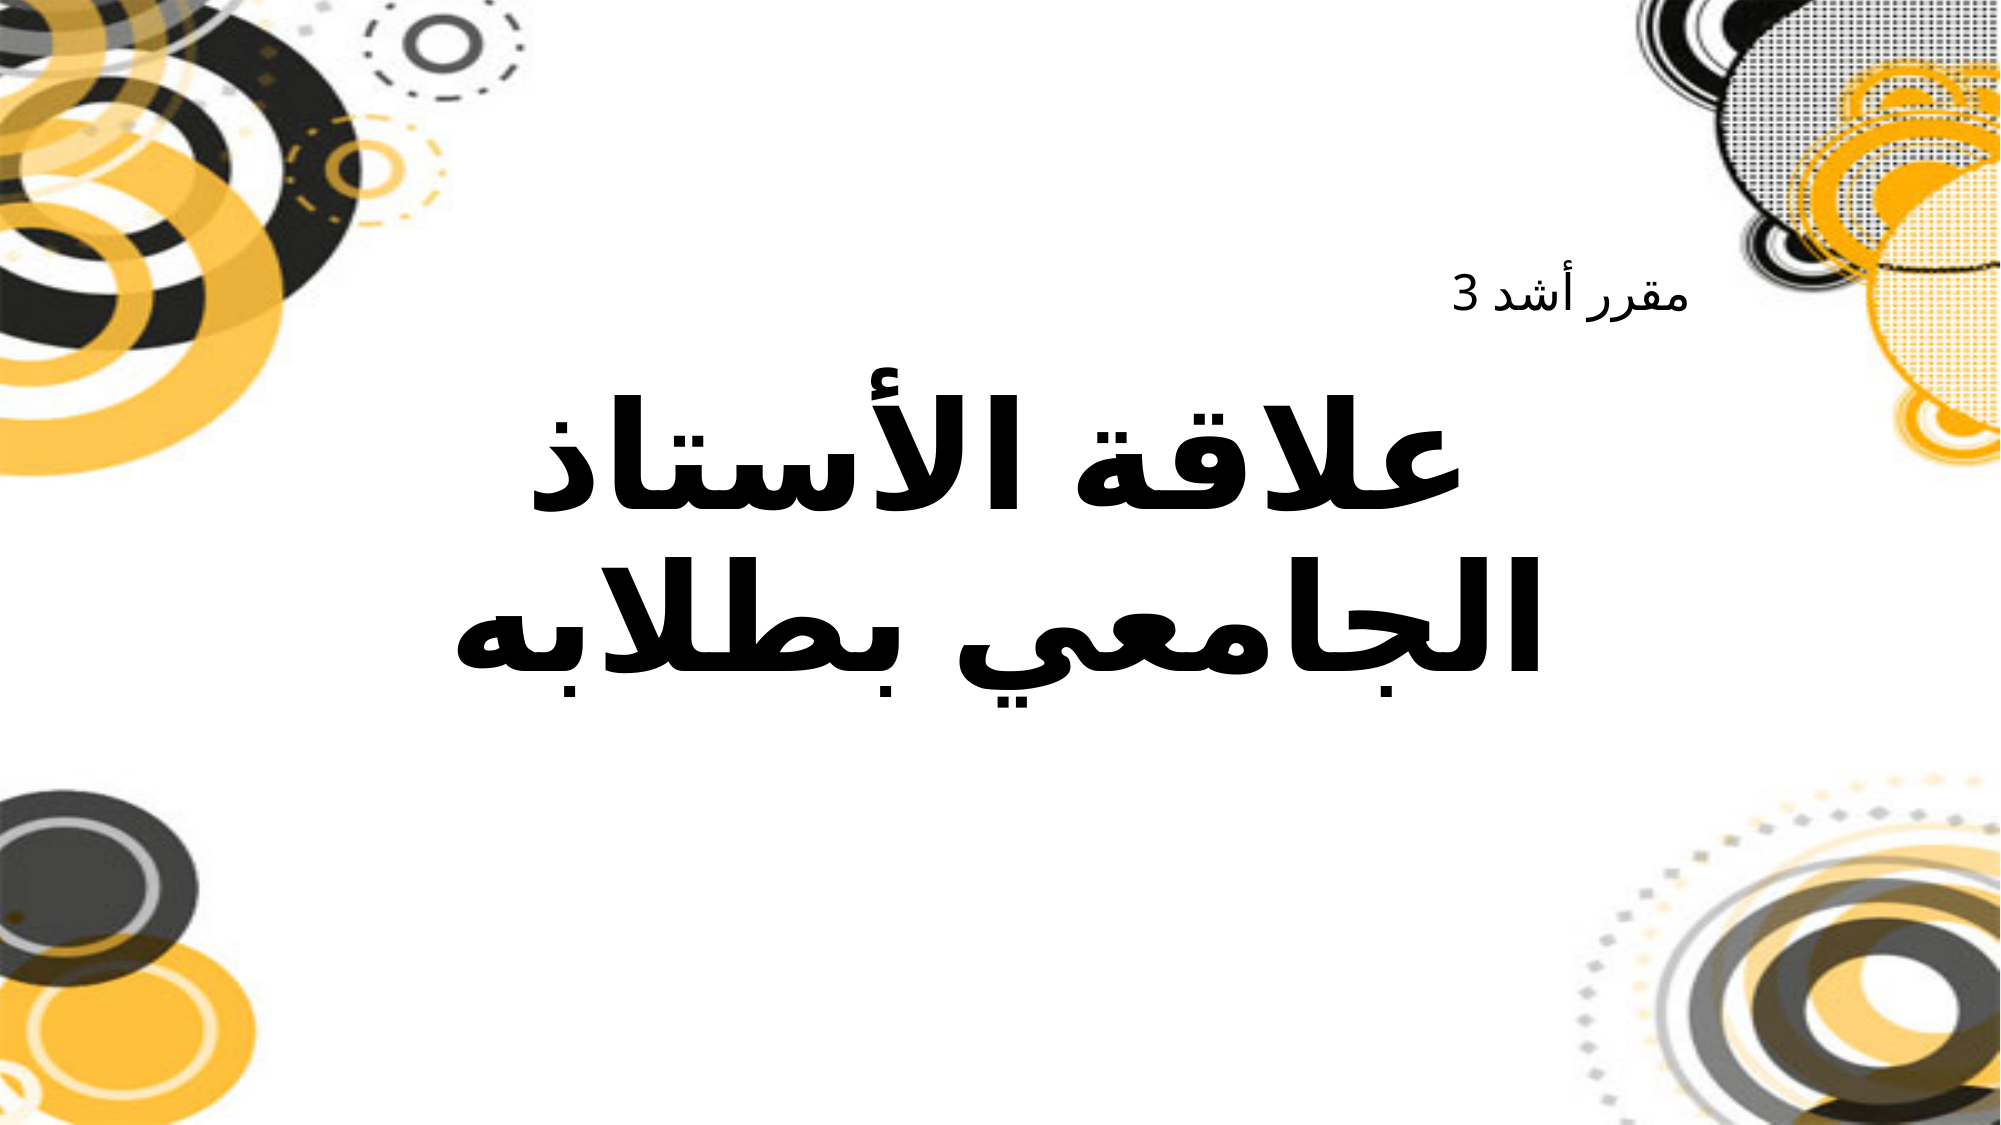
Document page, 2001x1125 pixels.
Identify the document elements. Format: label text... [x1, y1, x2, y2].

picture [0, 0, 2001, 1125]
title علاقة الأستاذ الجامعي بطلابه [249, 319, 1750, 712]
subtitle مقرر أشد 3 [1393, 259, 1750, 380]
